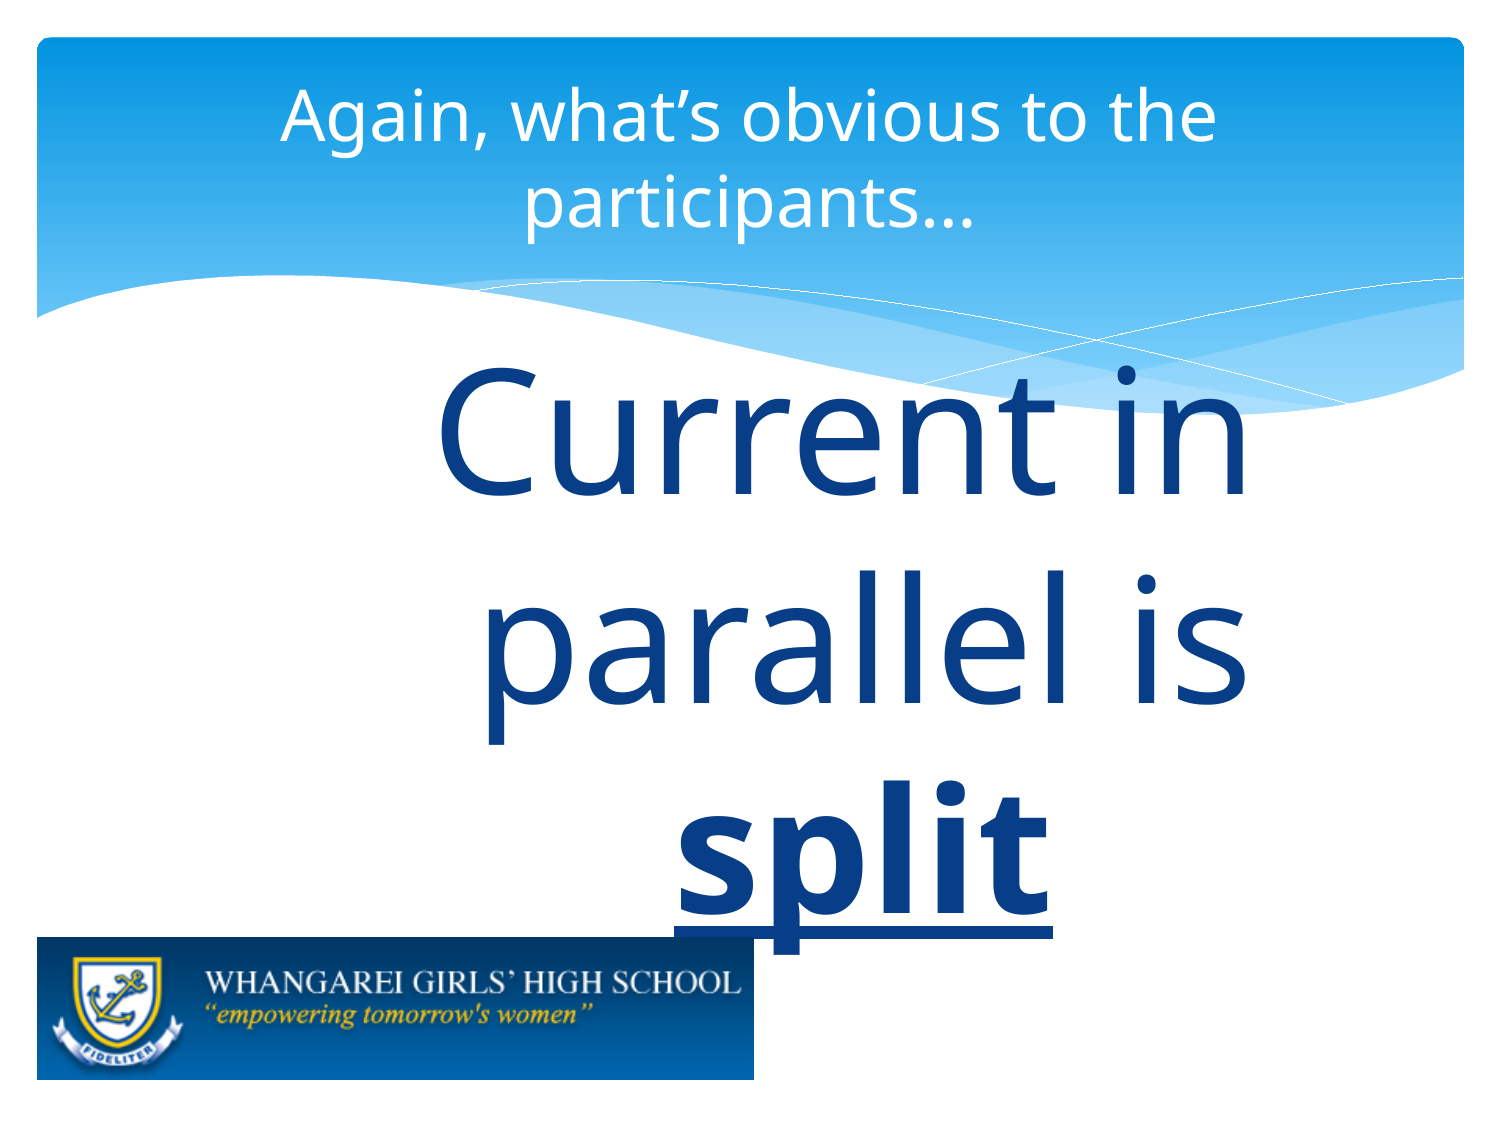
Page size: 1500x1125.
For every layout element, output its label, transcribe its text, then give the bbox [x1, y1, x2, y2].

picture [37, 937, 754, 1080]
title Again, what’s obvious to the participants… [75, 62, 1425, 250]
list Current in parallel is split [218, 312, 1471, 963]
